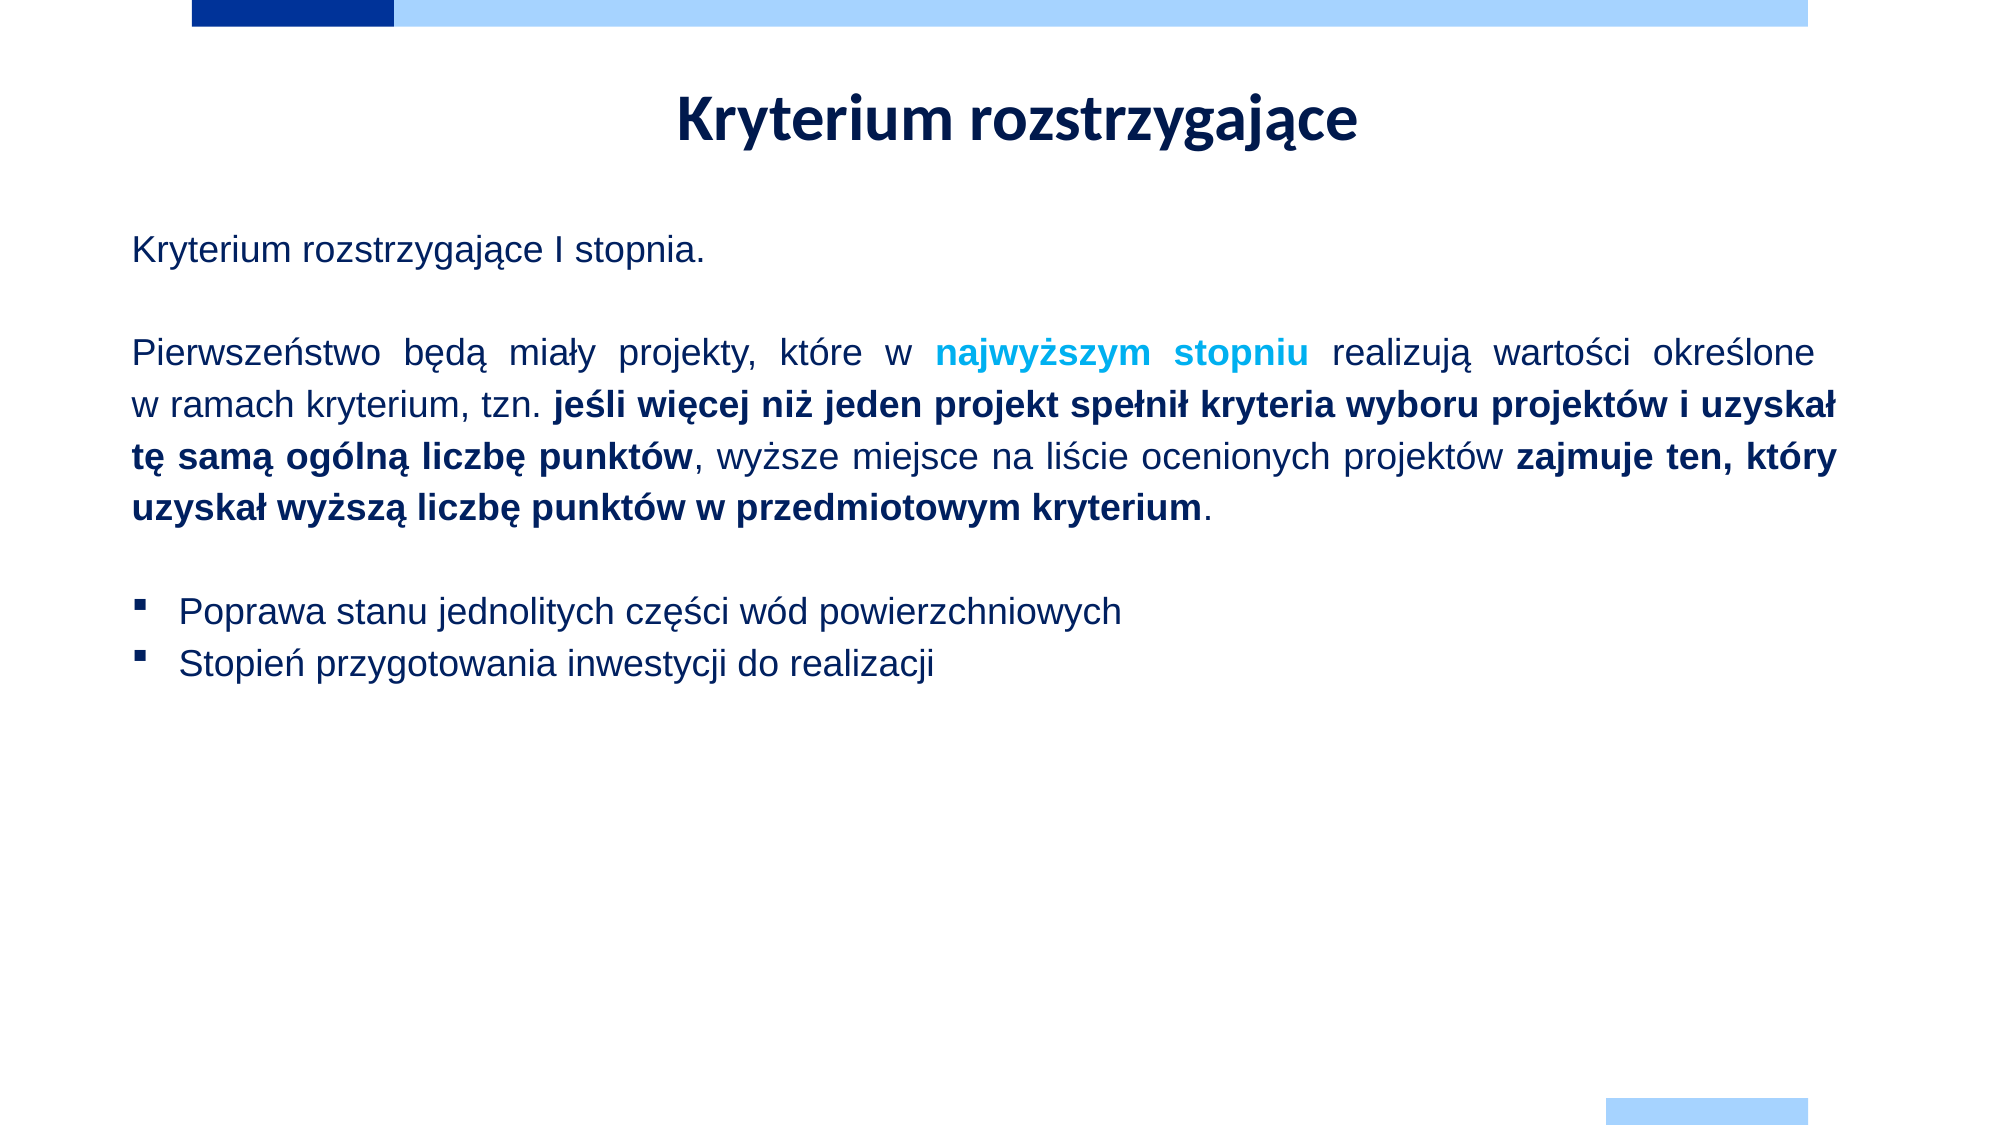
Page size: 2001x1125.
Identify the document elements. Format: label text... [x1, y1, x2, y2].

text_box Kryterium rozstrzygające [131, 66, 1906, 161]
text_box Kryterium rozstrzygające I stopnia. Pierwszeństwo będą miały projekty, które w najwyższym stopniu realizują wartości określone w ramach kryterium, tzn. jeśli więcej niż jeden projekt spełnił kryteria wyboru projektów i uzyskał tę samą ogólną liczbę punktów, wyższe miejsce na liście ocenionych projektów zajmuje ten, który uzyskał wyższą liczbę punktów w przedmiotowym kryterium. Poprawa stanu jednolitych części wód powierzchniowych Stopień przygotowania inwestycji do realizacji [116, 210, 1853, 847]
